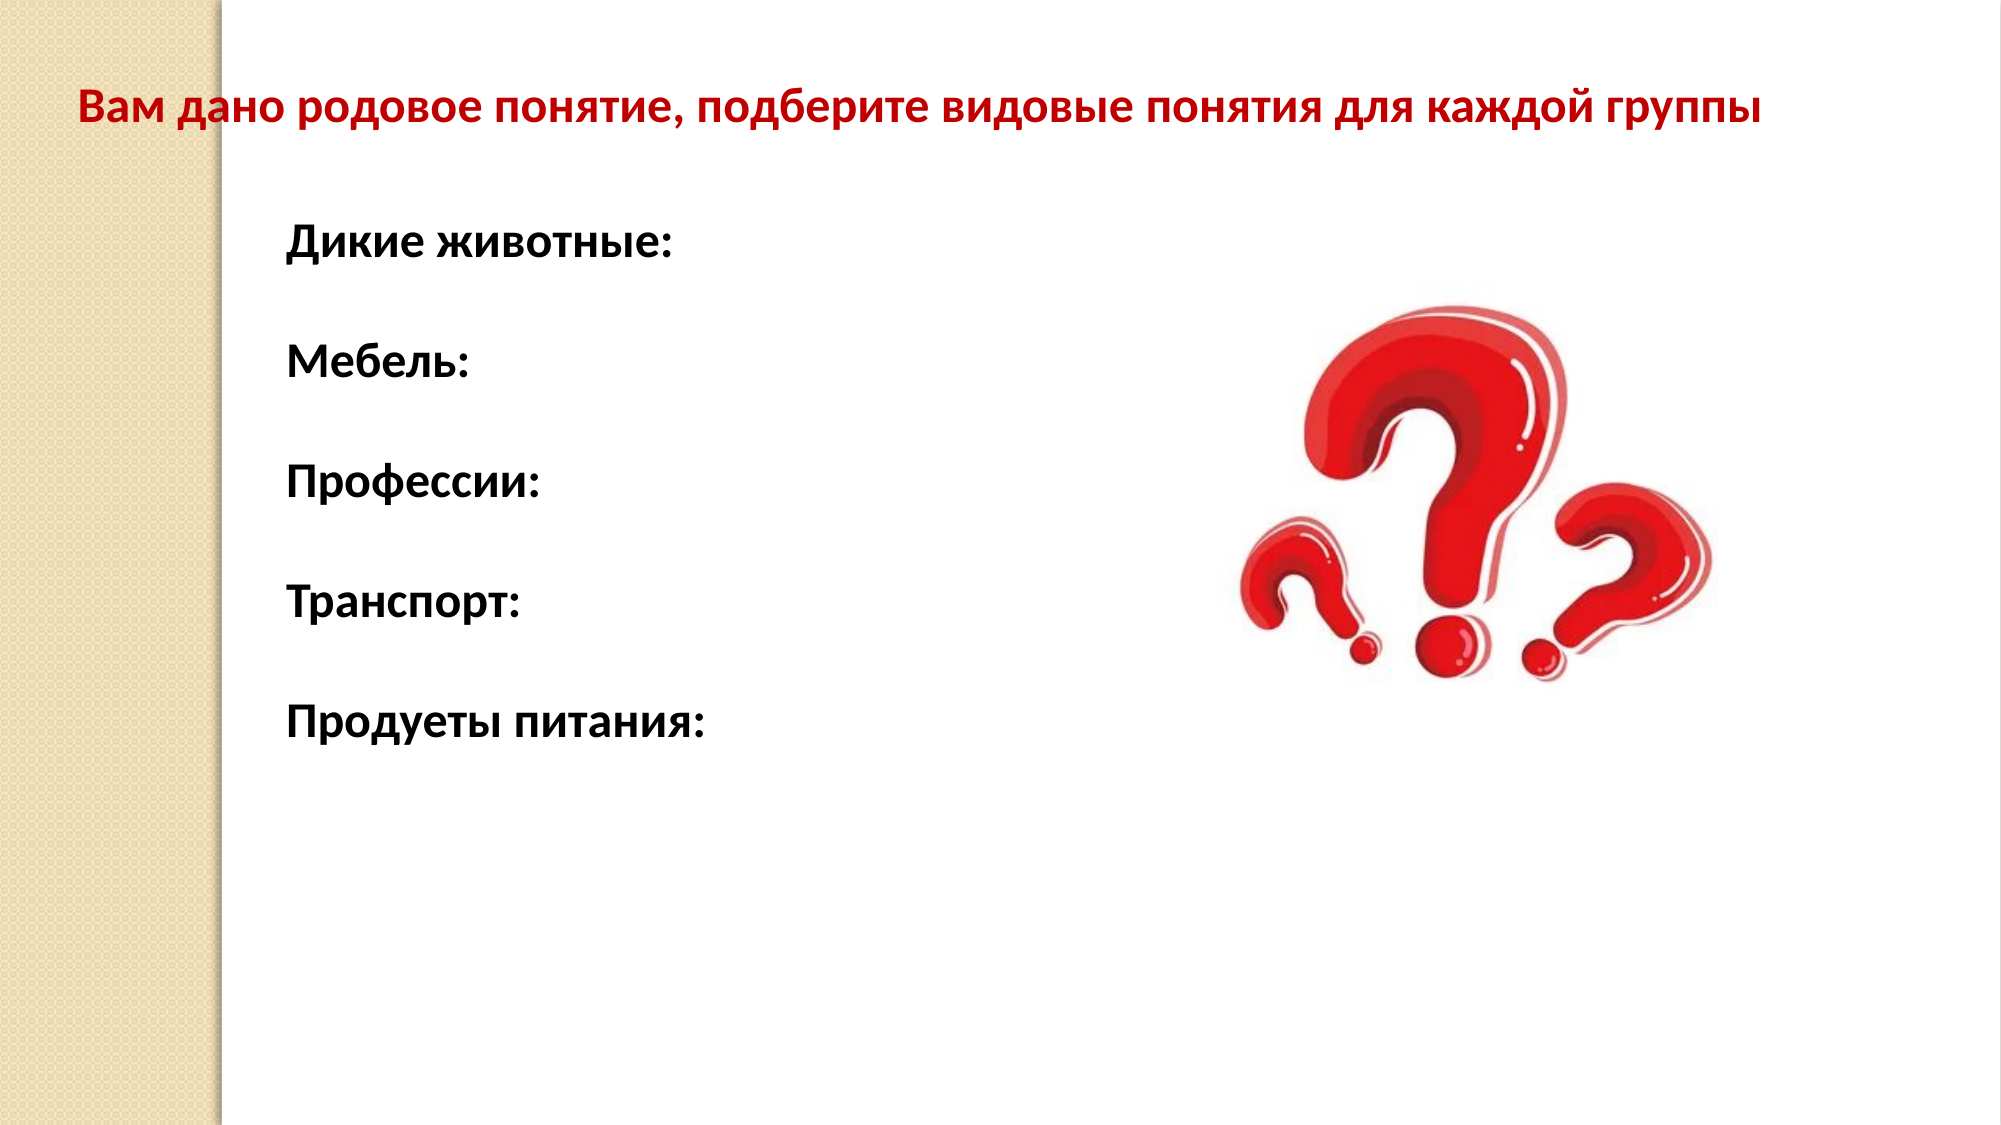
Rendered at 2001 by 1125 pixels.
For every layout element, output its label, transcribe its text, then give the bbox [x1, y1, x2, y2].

picture [1217, 256, 1718, 758]
text_box Дикие животные: Мебель: Профессии: Транспорт: Продуеты питания: [271, 200, 1493, 876]
text_box Вам дано родовое понятие, подберите видовые понятия для каждой группы [62, 65, 1948, 140]
